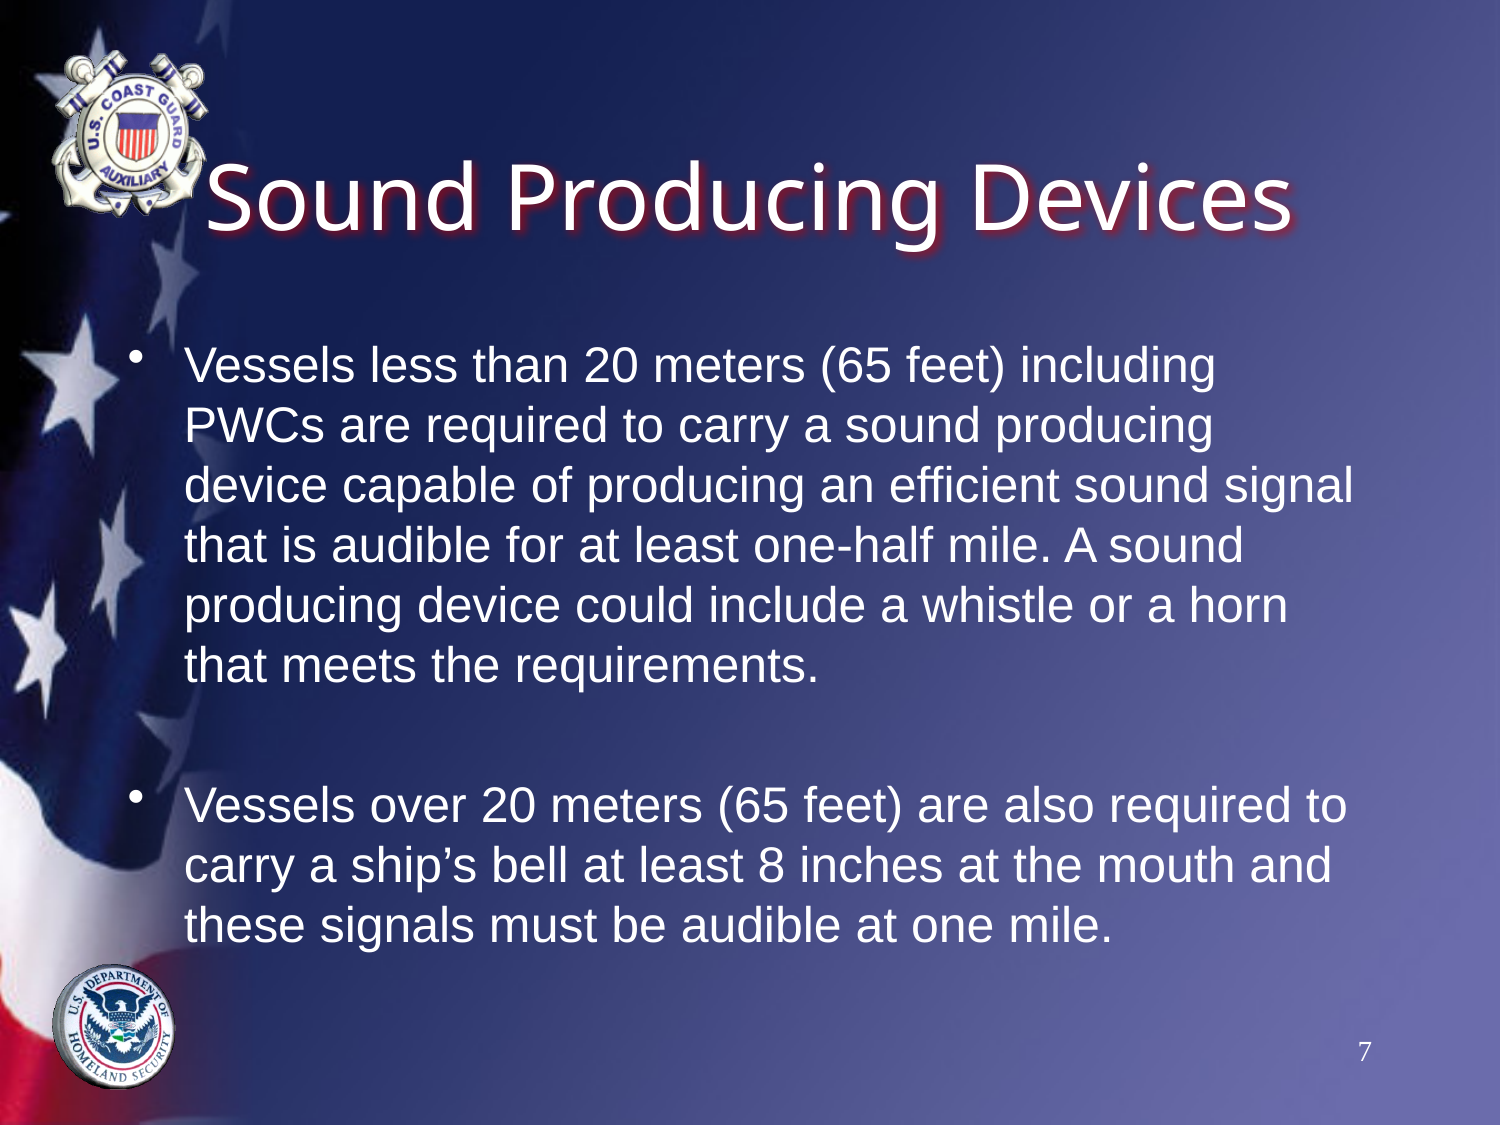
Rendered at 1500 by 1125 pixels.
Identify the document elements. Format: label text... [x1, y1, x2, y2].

picture [0, 0, 1500, 1125]
list Vessels less than 20 meters (65 feet) including PWCs are required to carry a sound producing device capable of producing an efficient sound signal that is audible for at least one-half mile. A sound producing device could include a whistle or a horn that meets the requirements. Vessels over 20 meters (65 feet) are also required to carry a ship’s bell at least 8 inches at the mouth and these signals must be audible at one mile. [112, 324, 1388, 1000]
slide_number 7 [1074, 1025, 1388, 1100]
title Sound Producing Devices [112, 99, 1388, 288]
